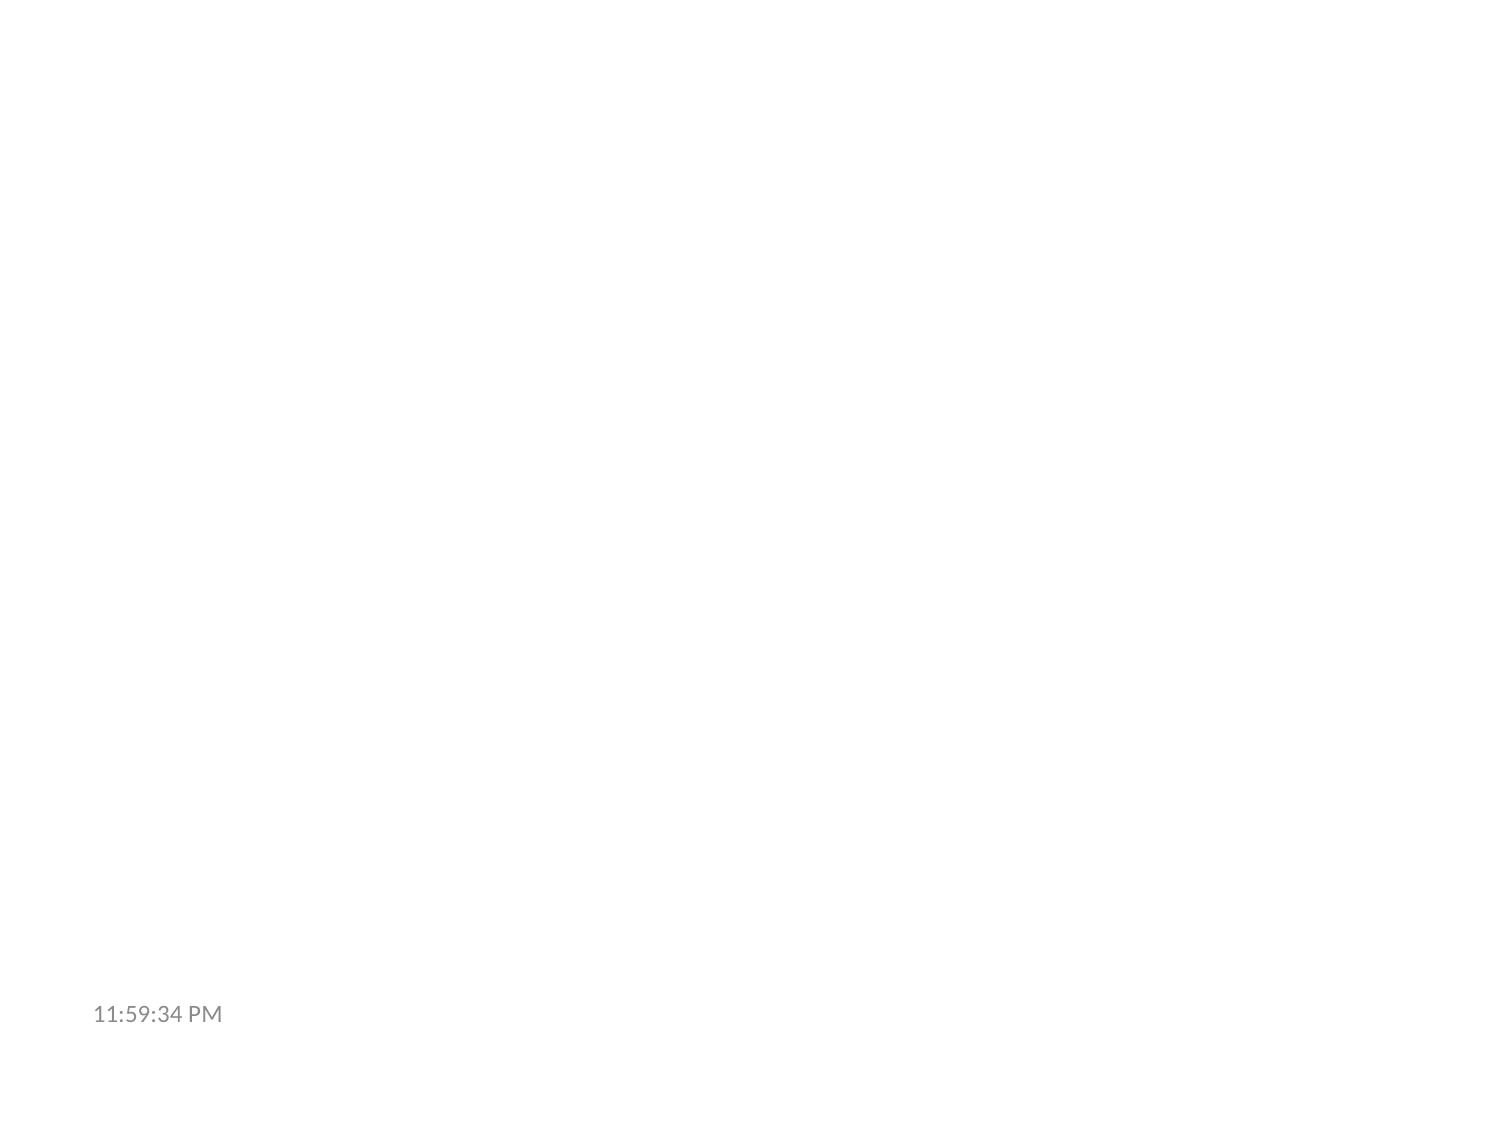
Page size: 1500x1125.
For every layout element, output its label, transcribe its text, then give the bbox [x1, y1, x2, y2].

text_box 3:35:09 PM [77, 982, 428, 1043]
